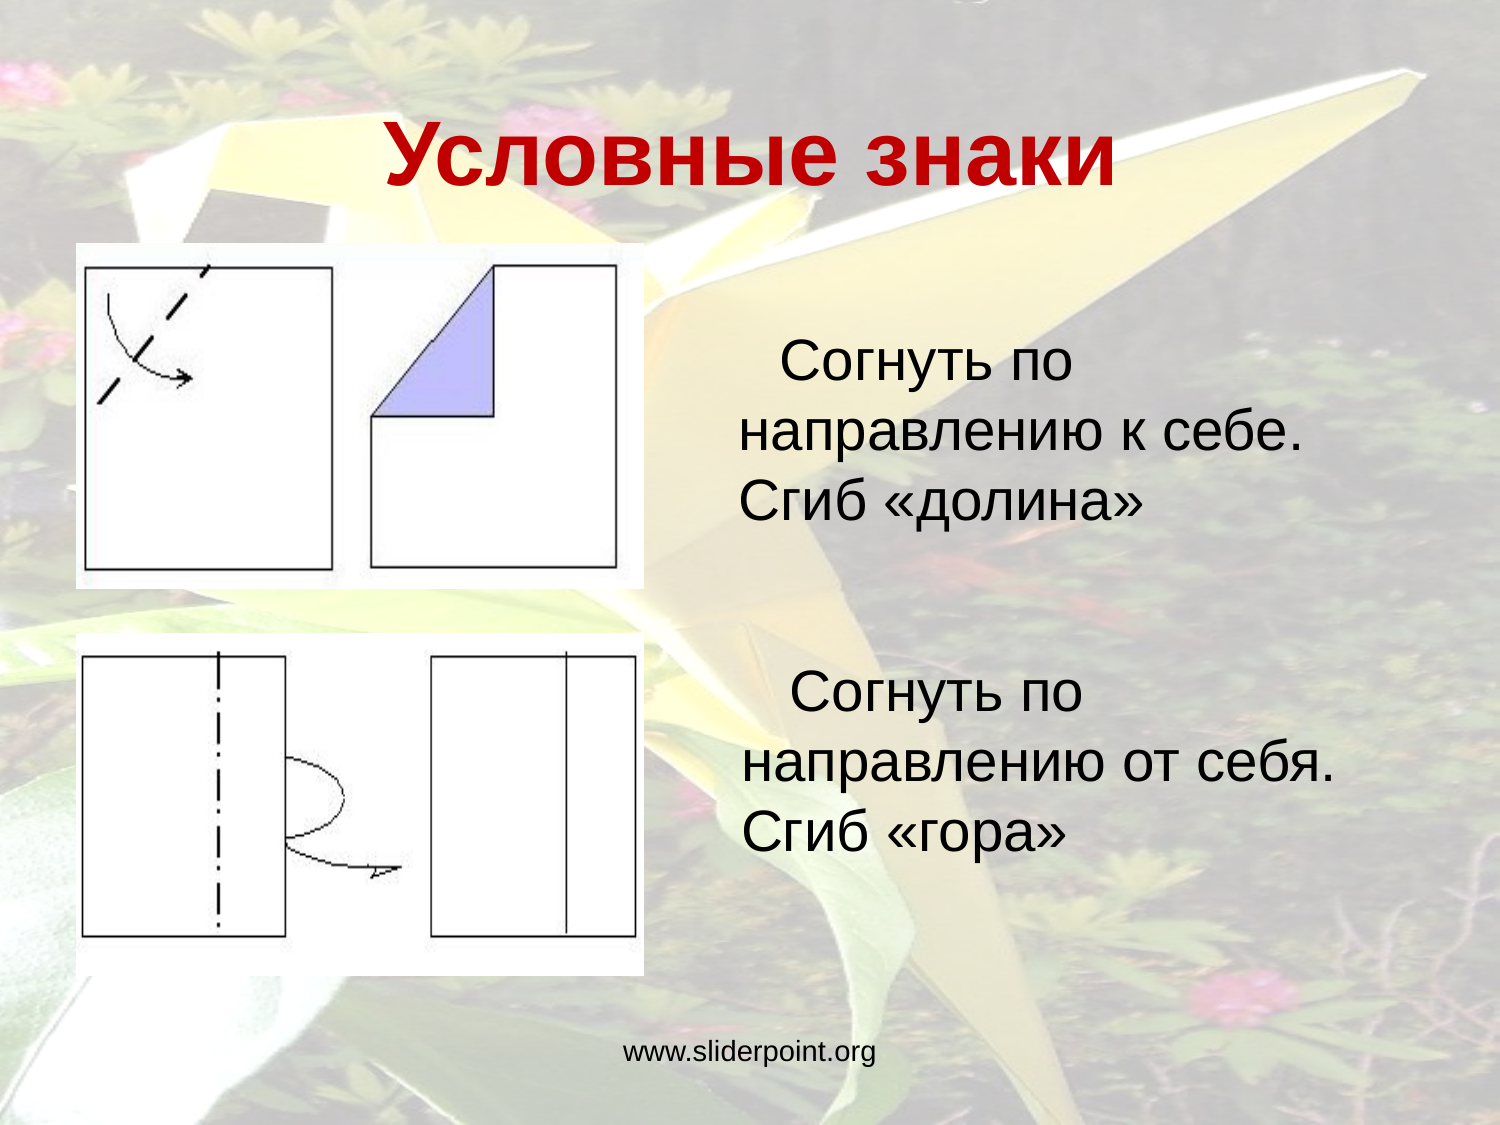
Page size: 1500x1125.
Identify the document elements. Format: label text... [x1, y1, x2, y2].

picture [76, 633, 644, 977]
footer www.sliderpoint.org [512, 1024, 988, 1103]
text_box Согнуть по направлению от себя. Сгиб «гора» [726, 645, 1447, 870]
list Согнуть по направлению к себе. Сгиб «долина» [667, 314, 1416, 540]
picture [76, 243, 644, 589]
title Условные знаки [76, 54, 1428, 243]
